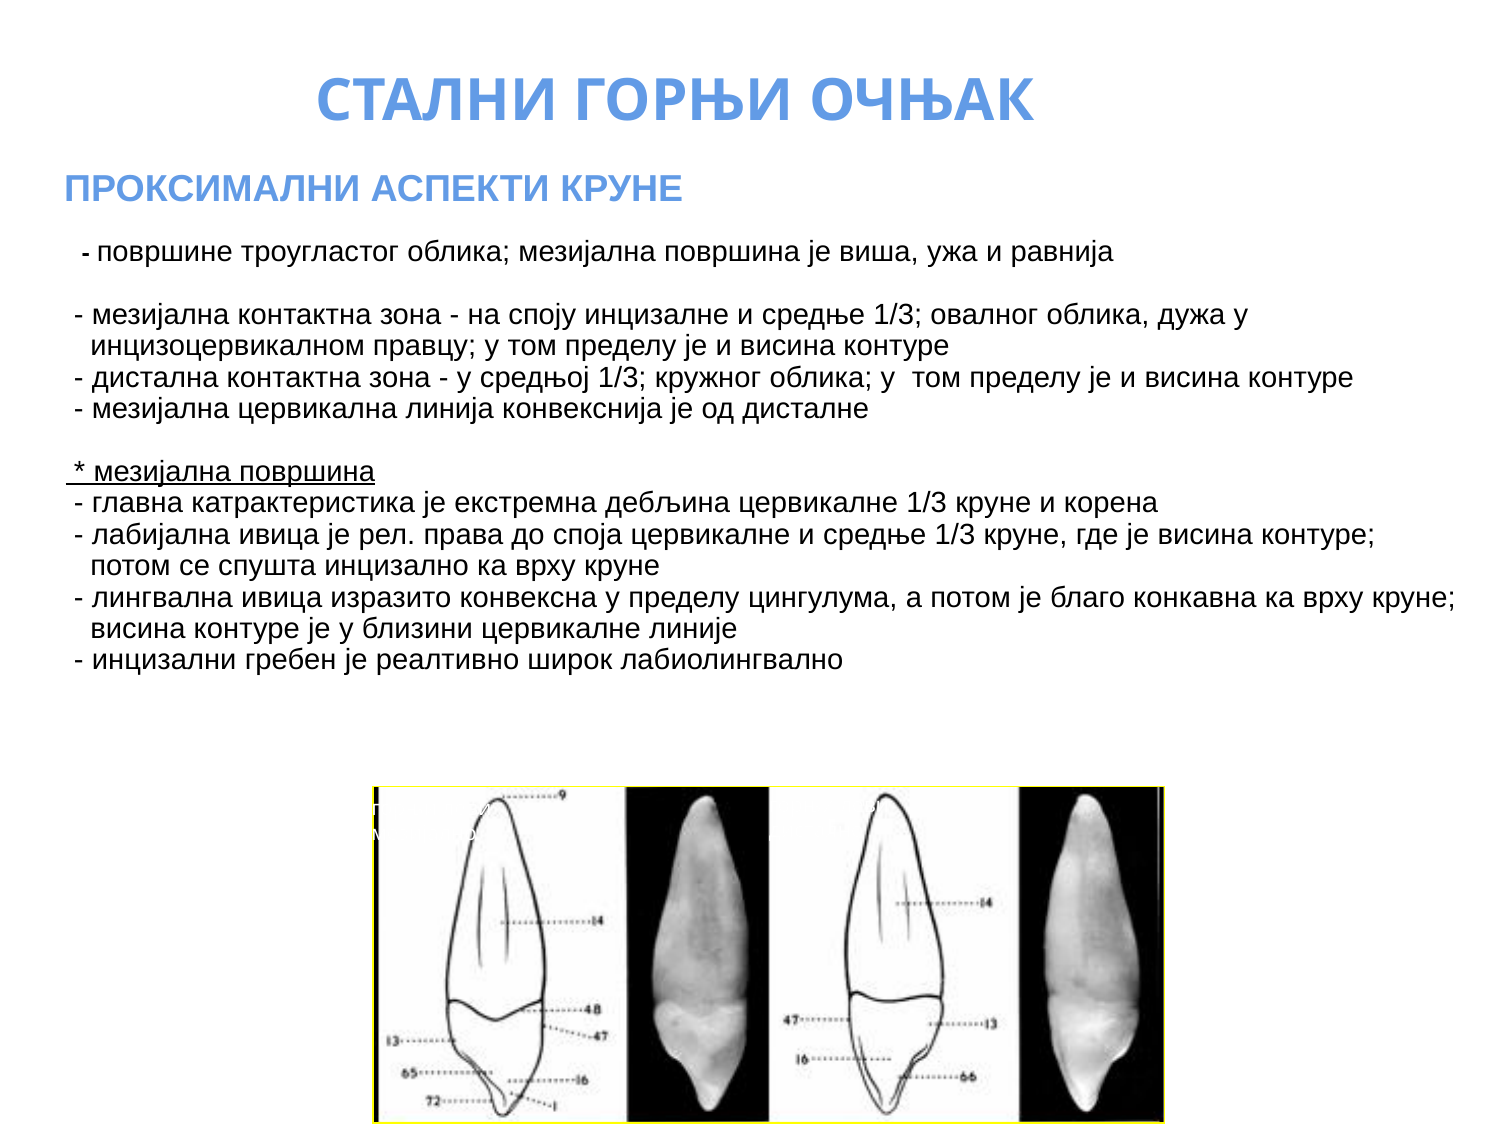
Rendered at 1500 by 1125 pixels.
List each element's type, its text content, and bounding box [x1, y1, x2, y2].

list ПРОКСИМАЛНИ АСПЕКТИ КРУНЕ - површине троугластог облика; мезијална површина је виша, ужа и равнија - мезијална контактна зона - на споју инцизалне и средње 1/3; овалног облика, дужа у инцизоцервикалном правцу; у том пределу је и висина контуре - дистална контактна зона - у средњој 1/3; кружног облика; у том пределу је и висина контуре - мезијална цервикална линија конвекснија је од дисталне * мезијална површина - главна катрактеристика је екстремна дебљина цервикалне 1/3 круне и корена - лабијална ивица је рел. права до споја цервикалне и средње 1/3 круне, где је висина контуре; потом се спушта инцизално ка врху круне - лингвална ивица изразито конвексна у пределу цингулума, а потом је благо конкавна ка врху круне; висина контуре је у близини цервикалне линије - инцизални гребен је реалтивно широк лабиолингвално [17, 161, 1491, 842]
text_box СТАЛНИ ГОРЊИ ОЧЊАК [300, 54, 1270, 140]
picture [373, 787, 1164, 1123]
text_box горњи леви мезијално [356, 786, 507, 852]
